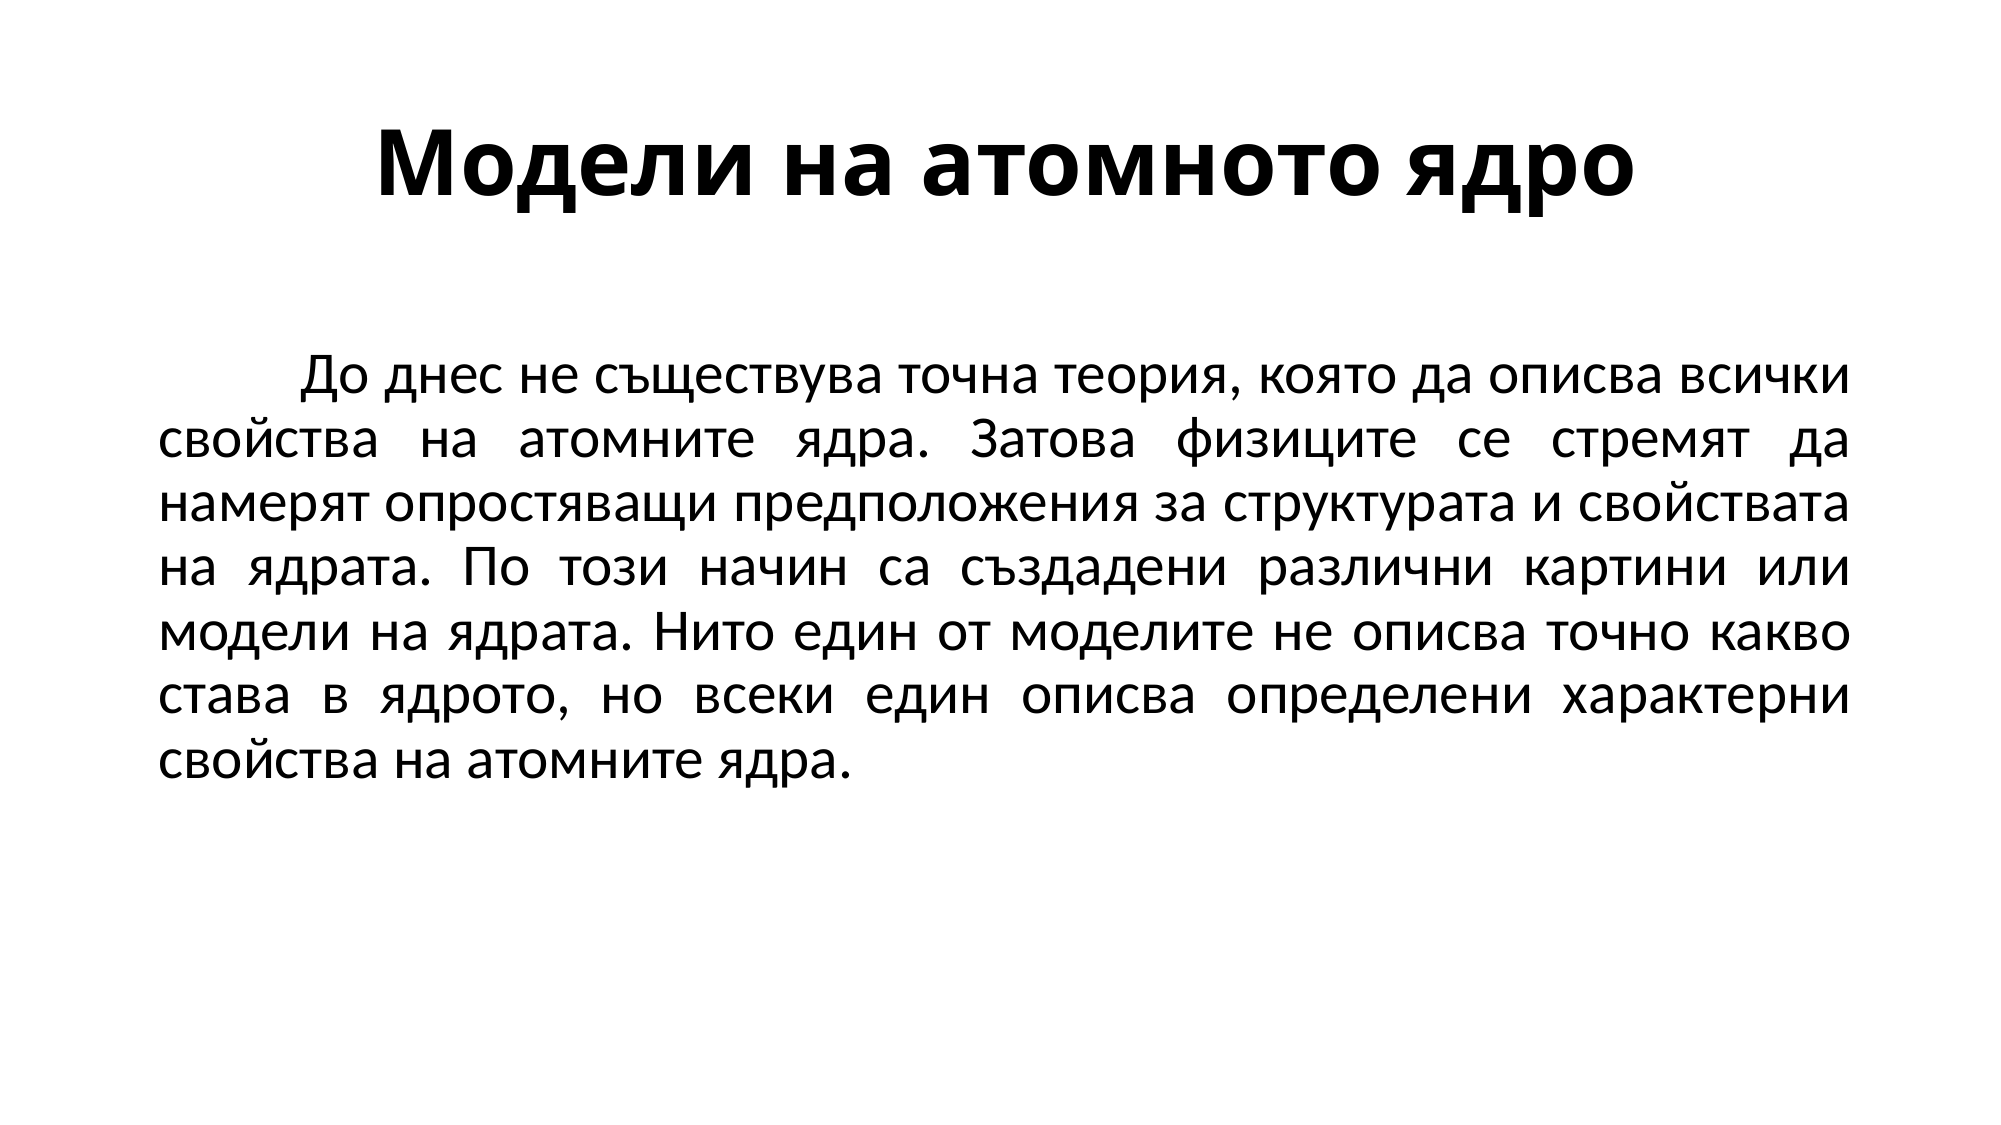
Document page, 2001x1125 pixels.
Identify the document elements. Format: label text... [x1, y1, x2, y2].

text_box До днес не съществува точна теория, която да описва всички свойства на атомните ядра. Затова физиците се стремят да намерят опростяващи предположения за структурата и свойствата на ядрата. По този начин са създадени различни картини или модели на ядрата. Нито един от моделите не описва точно какво става в ядрото, но всеки един описва определени характерни свойства на атомните ядра. [143, 237, 1869, 934]
title Модели на атомното ядро [143, 93, 1869, 237]
